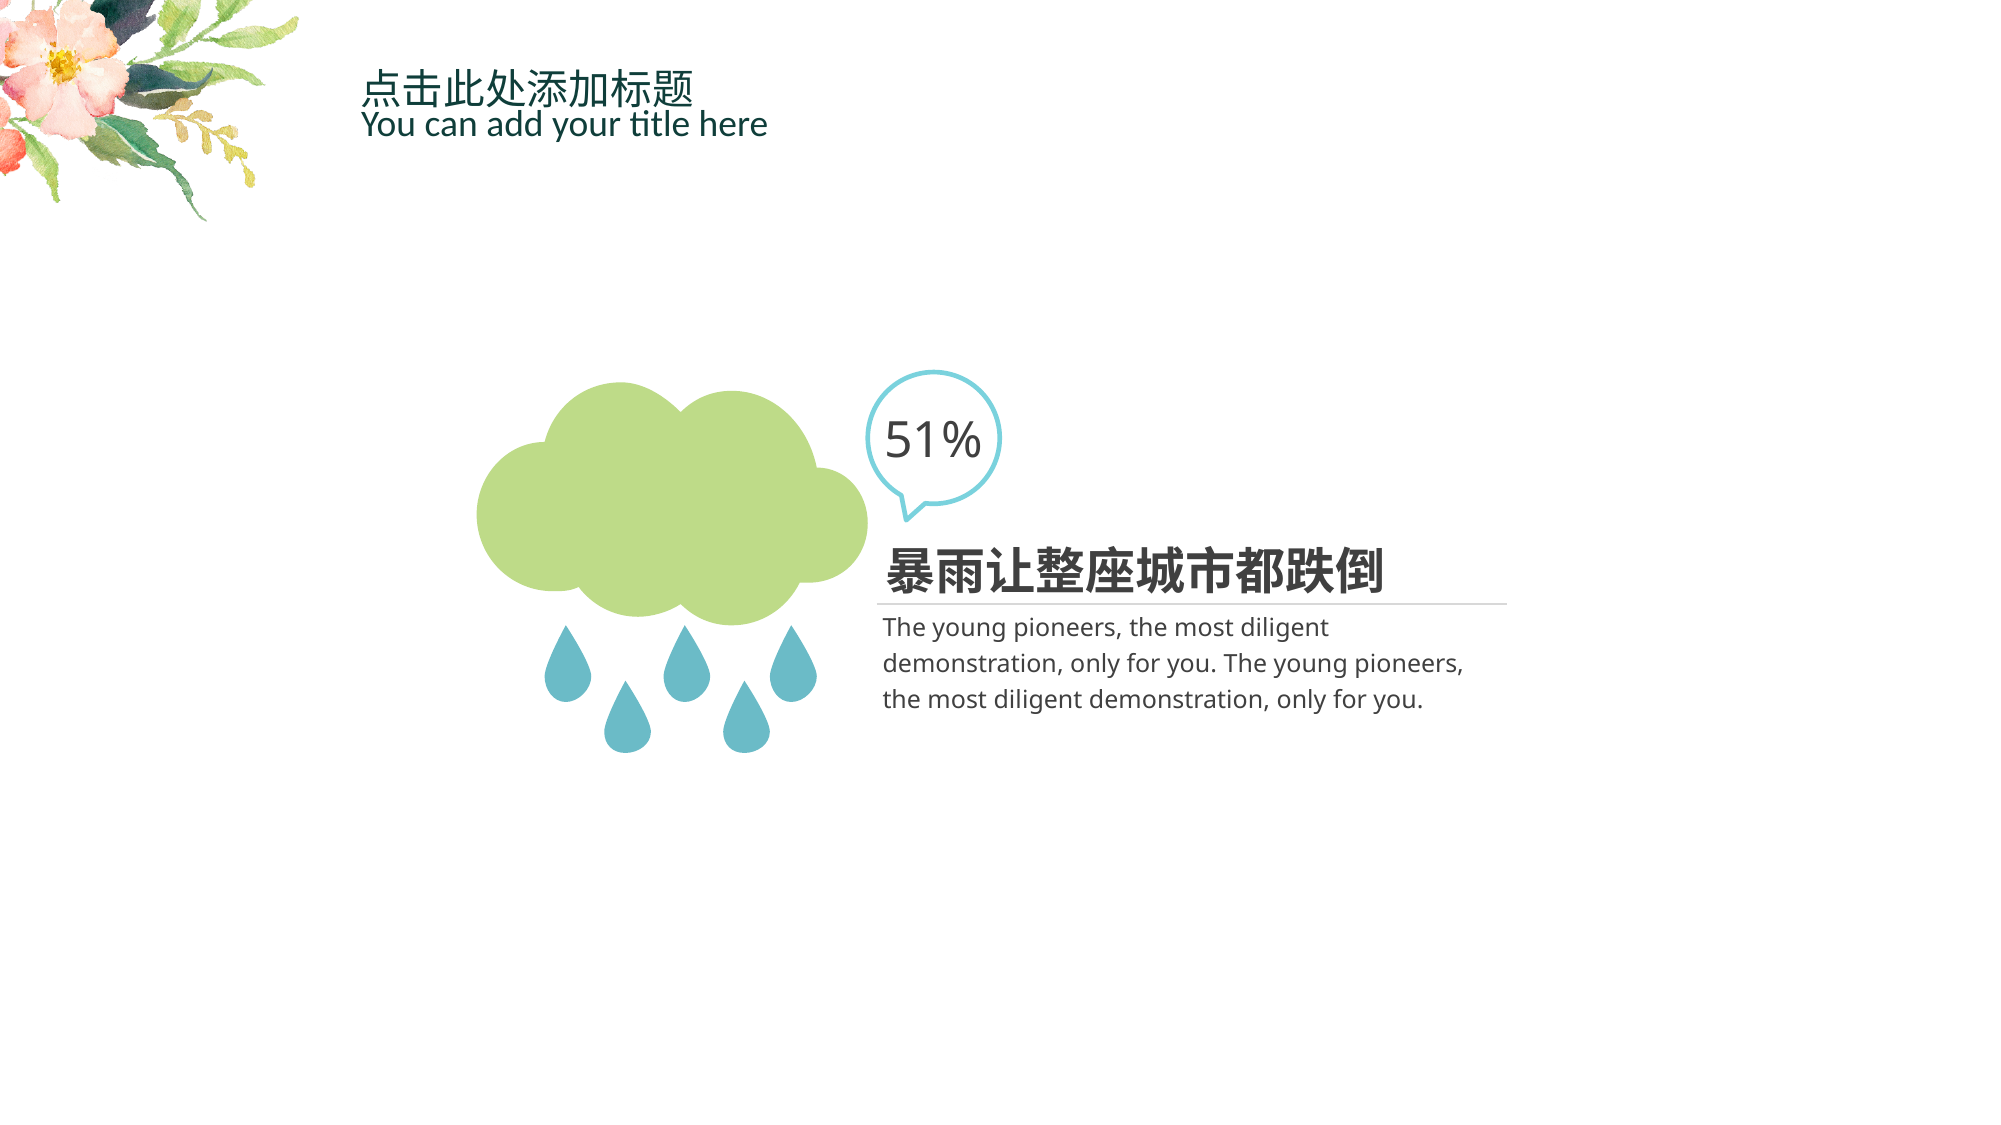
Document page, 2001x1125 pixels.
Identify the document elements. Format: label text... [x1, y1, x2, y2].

text_box [544, 625, 592, 702]
text_box 51% [867, 372, 1000, 521]
text_box [663, 625, 711, 702]
text_box [476, 381, 869, 626]
text_box [723, 680, 770, 753]
text_box The young pioneers, the most diligent demonstration, only for you. The young pioneers, the most diligent demonstration, only for you. [867, 598, 1524, 721]
text_box 暴雨让整座城市都跌倒 [870, 532, 1401, 608]
text_box [604, 680, 651, 753]
text_box [769, 625, 817, 702]
text_box 点击此处添加标题 [345, 55, 710, 121]
text_box You can add your title here [346, 91, 785, 152]
picture [0, 0, 306, 224]
